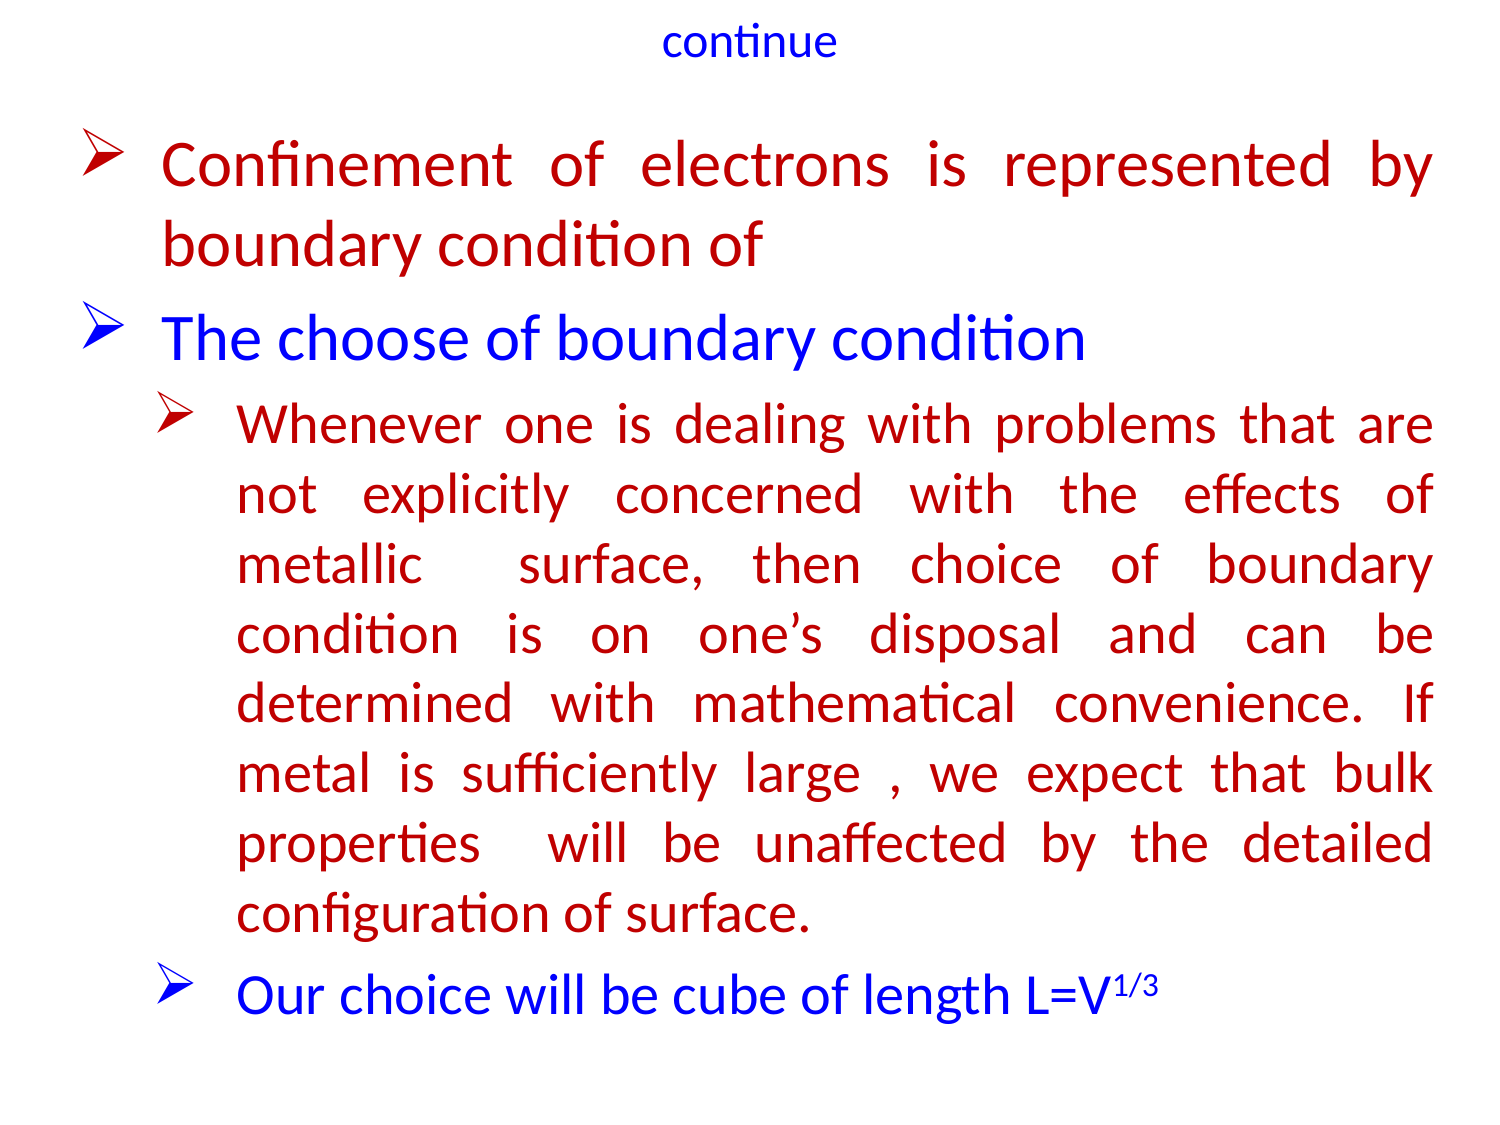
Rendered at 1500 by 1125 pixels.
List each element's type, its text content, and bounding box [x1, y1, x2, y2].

title continue [112, 0, 1388, 75]
subtitle Confinement of electrons is represented by boundary condition of The choose of boundary condition Whenever one is dealing with problems that are not explicitly concerned with the effects of metallic surface, then choice of boundary condition is on one’s disposal and can be determined with mathematical convenience. If metal is sufficiently large , we expect that bulk properties will be unaffected by the detailed configuration of surface. Our choice will be cube of length L=V1/3 [62, 112, 1450, 1100]
